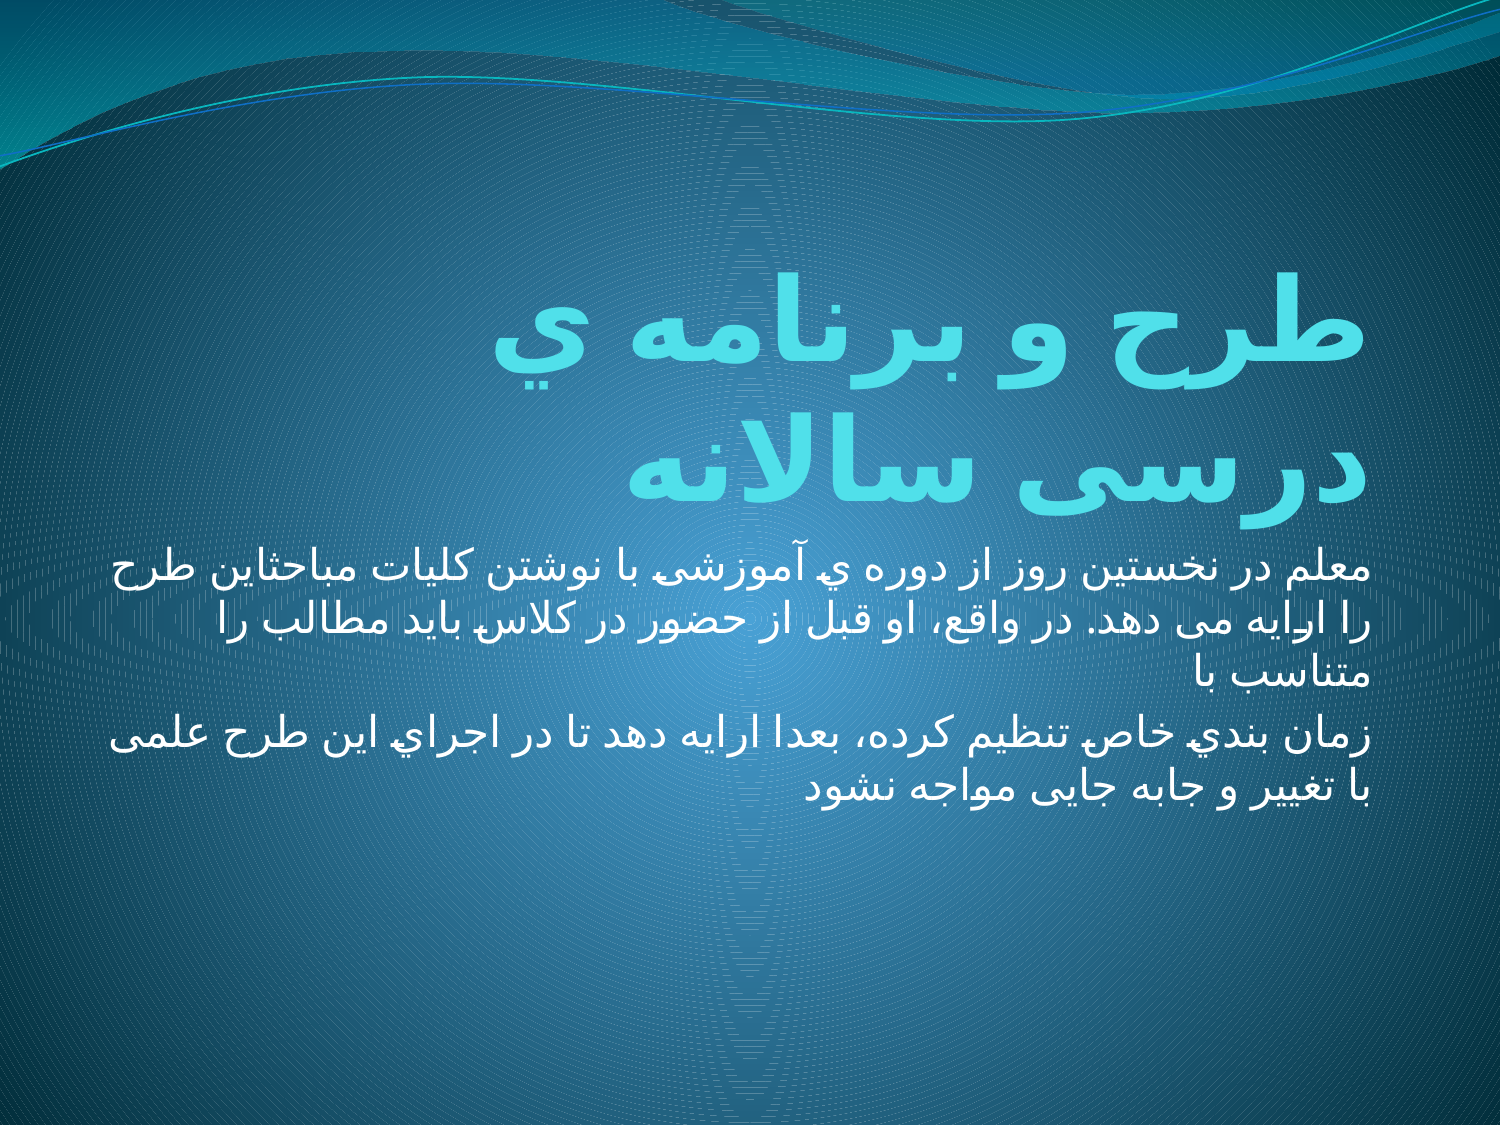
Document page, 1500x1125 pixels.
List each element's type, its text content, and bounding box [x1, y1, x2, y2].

subtitle معلم در نخستین روز از دوره ي آموزشی با نوشتن کلیات مباحثاین طرح را ارایه می دهد. در واقع، او قبل از حضور در کلاس باید مطالب را متناسب با زمان بندي خاص تنظیم کرده، بعدا ارایه دهد تا در اجراي این طرح علمی با تغییر و جابه جایی مواجه نشود [87, 529, 1376, 818]
title طرح و برنامه ي درسی سالانه [87, 224, 1376, 525]
